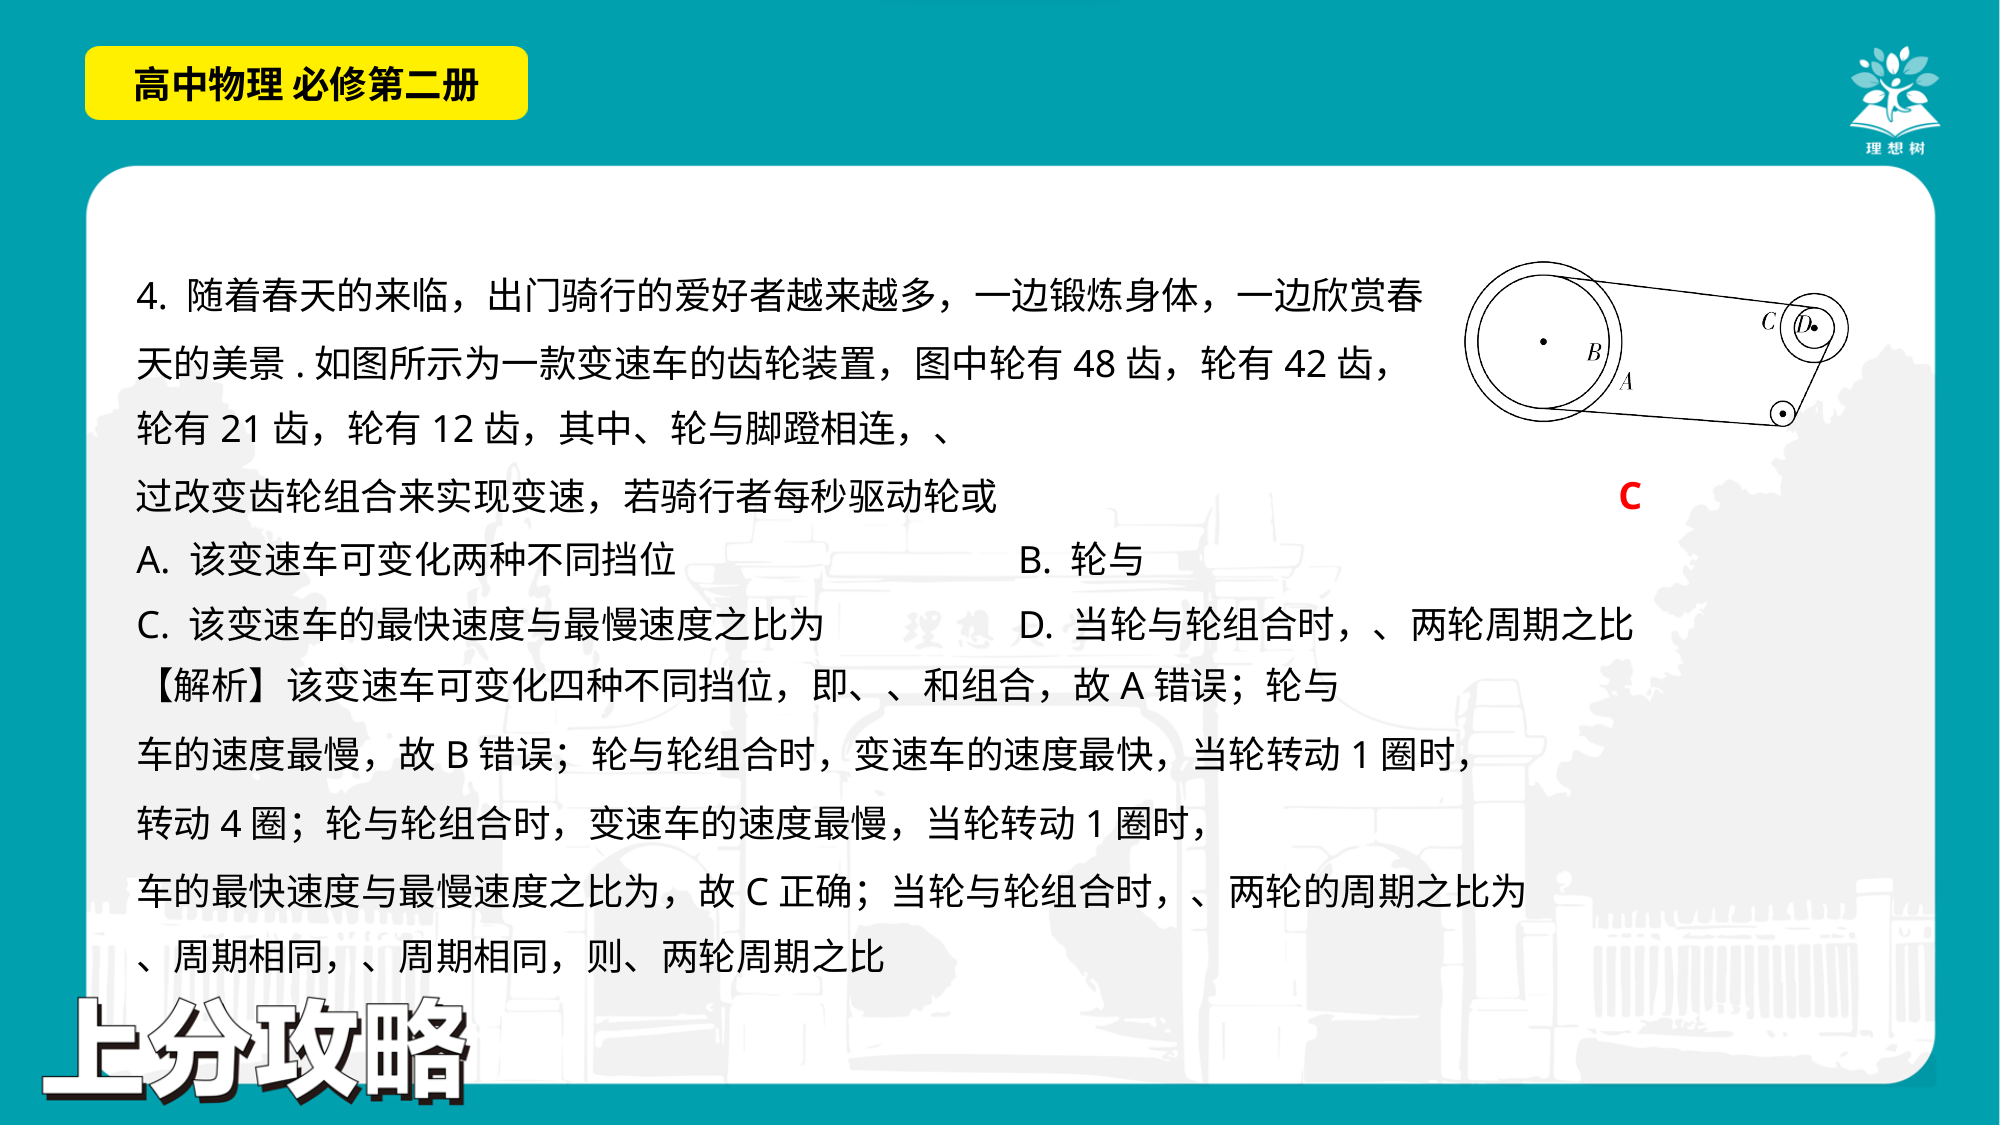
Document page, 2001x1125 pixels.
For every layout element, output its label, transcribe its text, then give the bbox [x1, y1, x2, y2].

picture [0, 0, 2000, 1125]
text_box C [1603, 450, 1658, 511]
